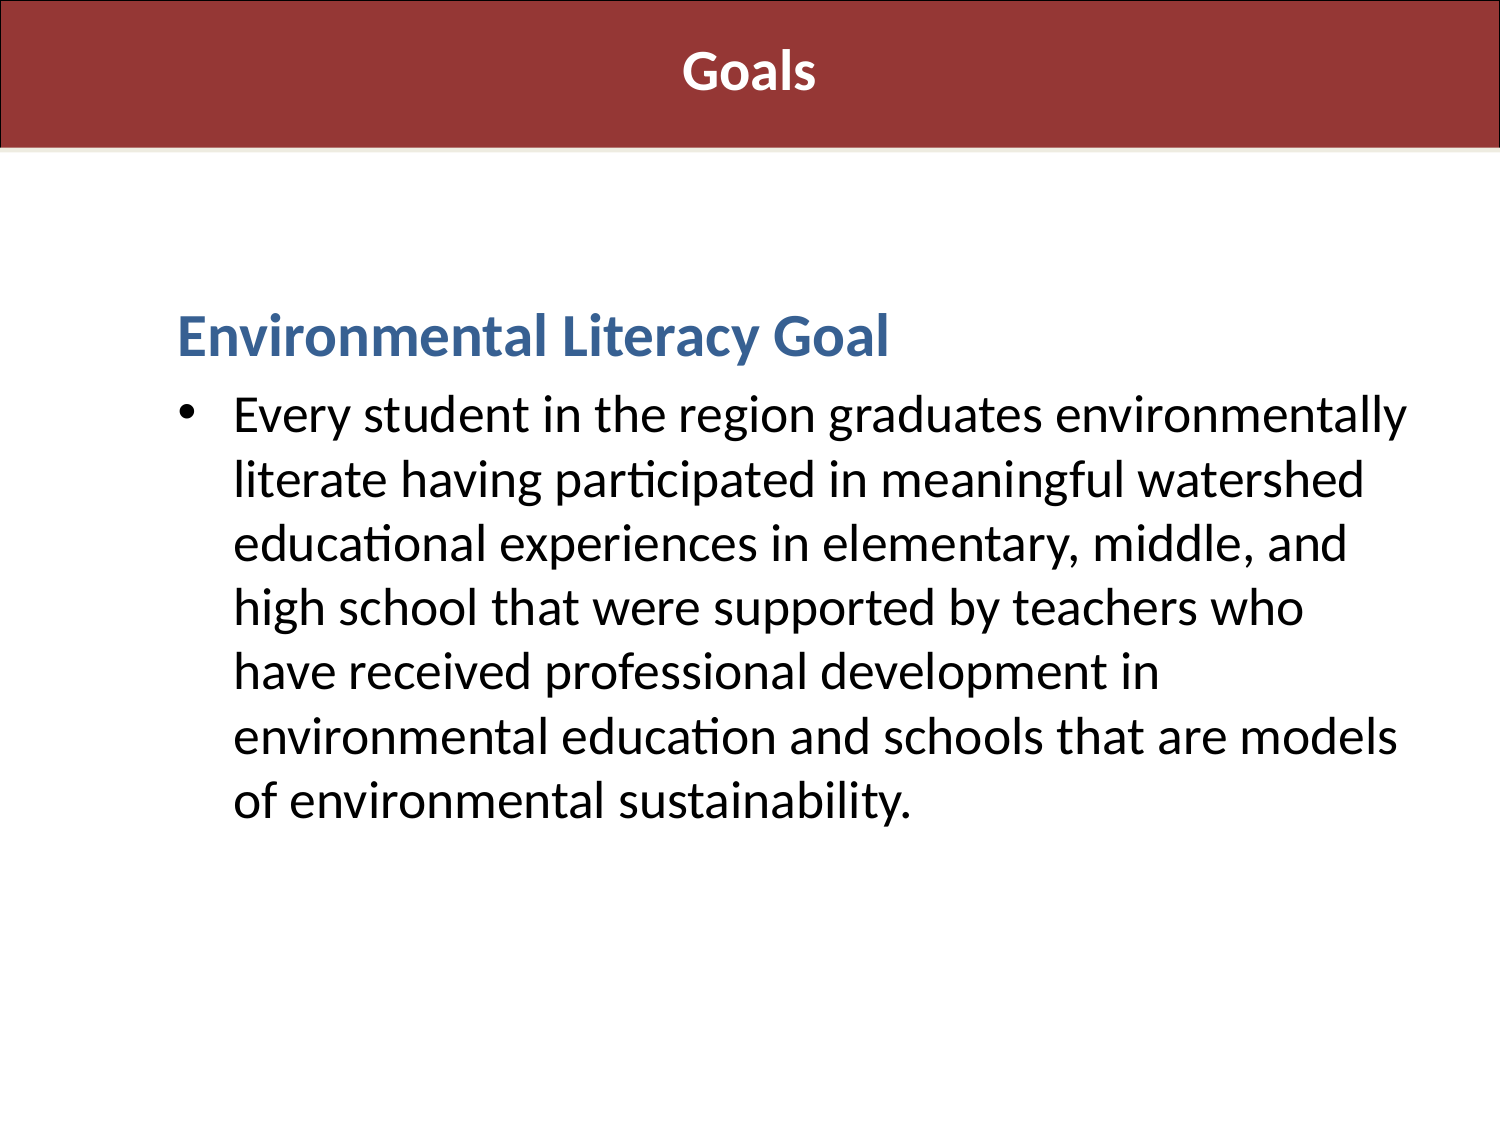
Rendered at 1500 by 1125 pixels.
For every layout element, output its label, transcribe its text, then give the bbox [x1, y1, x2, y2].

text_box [0, 0, 1500, 151]
list Environmental Literacy Goal Every student in the region graduates environmentally literate having participated in meaningful watershed educational experiences in elementary, middle, and high school that were supported by teachers who have received professional development in environmental education and schools that are models of environmental sustainability. [162, 287, 1425, 900]
